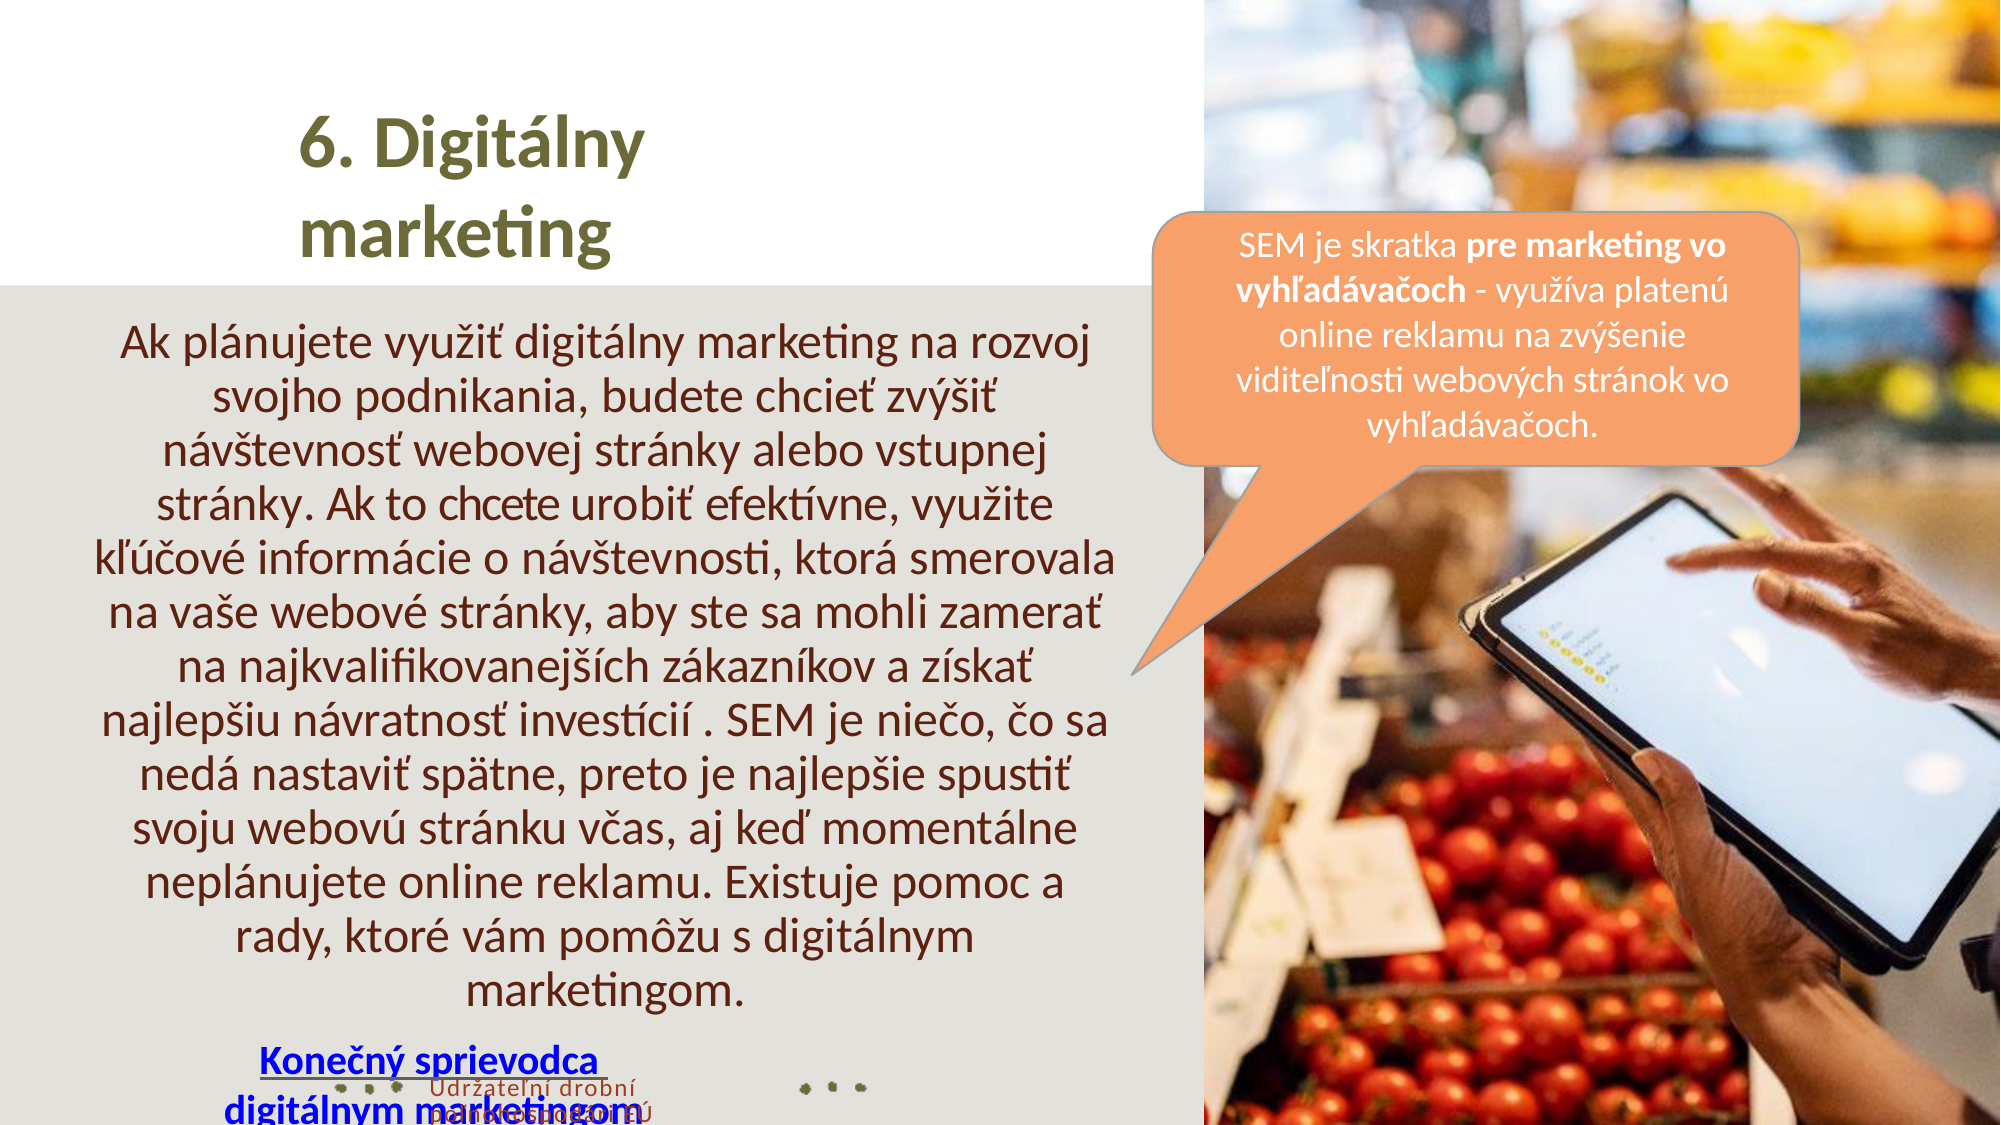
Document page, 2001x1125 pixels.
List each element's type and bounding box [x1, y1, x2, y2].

text_box [1130, 210, 1801, 677]
text_box [0, 0, 2000, 1125]
